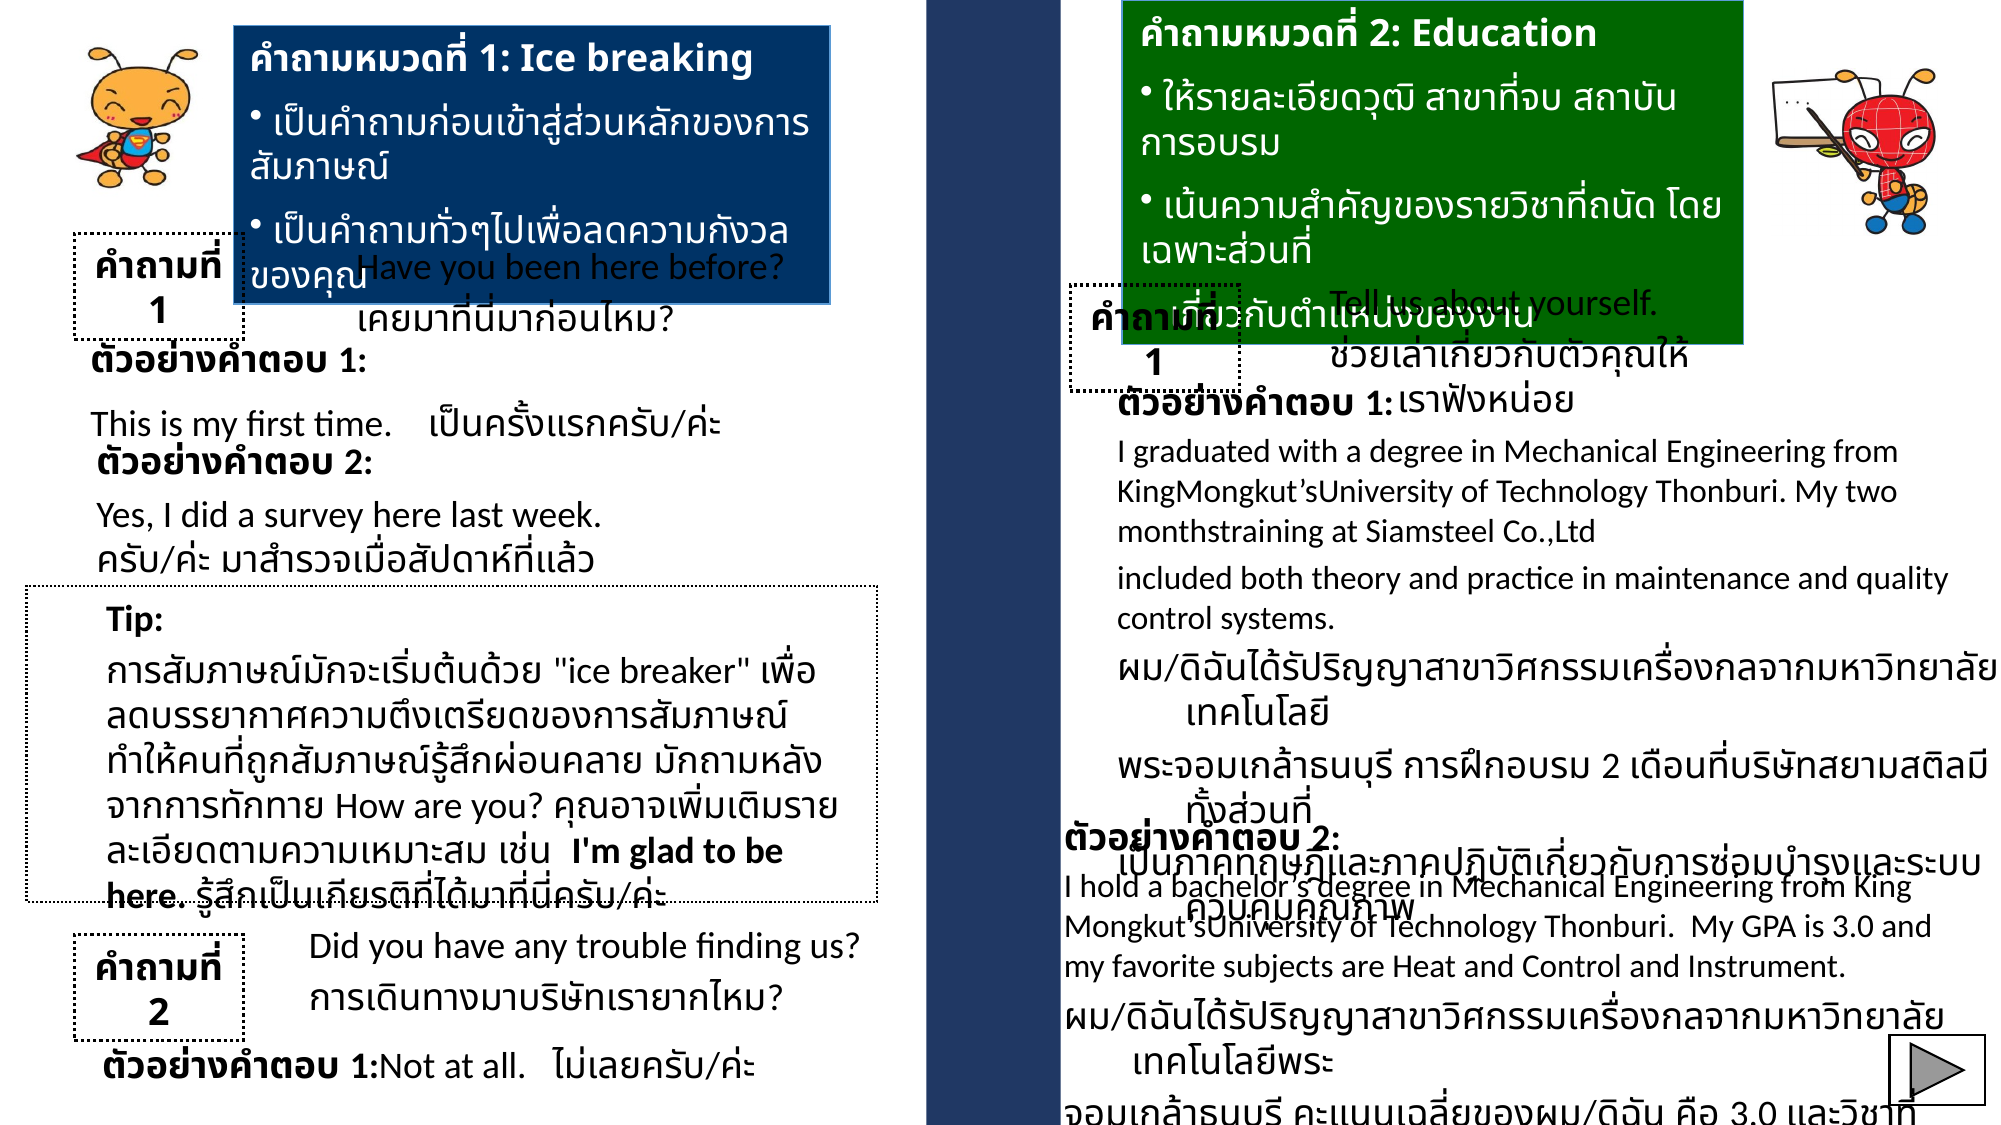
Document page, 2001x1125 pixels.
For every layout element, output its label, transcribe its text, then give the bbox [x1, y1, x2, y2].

text_box Have you been here before? เคยมาที่นี่มาก่อนไหม? [339, 233, 872, 343]
text_box ตัวอย่างคำตอบ 1: I graduated with a degree in Mechanical Engineering from KingMongkut’sUniversity of Technology Thonburi. My two monthstraining at Siamsteel Co.,Ltd included both theory and practice in maintenance and quality control systems. ผม/ดิฉันได้รัปริญญาสาขาวิศกรรมเครื่องกลจากมหาวิทยาลัยเทคโนโลยี พระจอมเกล้าธนบุรี การฝึกอบรม 2 เดือนที่บริษัทสยามสติลมีทั้งส่วนที่ เป็นภาคทฤษฎีและภาคปฏิบัติเกี่ยวกับการซ่อมบำรุงและระบบควบคุมคุณภาพ [1101, 369, 2000, 455]
picture [26, 0, 225, 226]
text_box ตัวอย่างคำตอบ 1: This is my first time. เป็นครั้งแรกครับ/ค่ะ [74, 326, 822, 413]
text_box ตัวอย่างคำตอบ 2: I hold a bachelor’s degree in Mechanical Engineering from King Mongkut’sUniversity of Technology Thonburi. My GPA is 3.0 and my favorite subjects are Heat and Control and Instrument. ผม/ดิฉันได้รัปริญญาสาขาวิศกรรมเครื่องกลจากมหาวิทยาลัยเทคโนโลยีพระ จอมเกล้าธนบุรี คะแนนเฉลี่ยของผม/ดิฉัน คือ 3.0 และวิชาที่ชอบคือ การควบคุ ความร้อนและเครื่องมือ [1045, 803, 1991, 894]
text_box ตัวอย่างคำตอบ 1:Not at all. ไม่เลยครับ/ค่ะ [85, 1032, 811, 1108]
text_box คำถามที่ 1 [74, 233, 244, 326]
text_box ตัวอย่างคำตอบ 2: Yes, I did a survey here last week. ครับ/ค่ะ มาสำรวจเมื่อสัปดาห์ที่แล้ว [80, 429, 902, 515]
text_box [1888, 1034, 1986, 1106]
text_box Tip: การสัมภาษณ์มักจะเริ่มต้นด้วย "ice breaker" เพื่อลดบรรยากาศความตึงเตรียดของการสัมภาษณ์ ทำให้คนที่ถูกสัมภาษณ์รู้สึกผ่อนคลาย มักถามหลังจากการทักทาย How are you? คุณอาจเพิ่มเติมรายละเอียดตามความเหมาะสม เช่น I'm glad to be here. รู้สึกเป็นเกียรติที่ได้มาที่นี่ครับ/ค่ะ [26, 585, 877, 902]
text_box คำถามหมวดที่ 2: Education ให้รายละเอียดวุฒิ สาขาที่จบ สถาบัน การอบรม เน้นความสำคัญของรายวิชาที่ถนัด โดยเฉพาะส่วนที่ เกี่ยวกับตำแหน่งของงาน [1121, 0, 1744, 345]
text_box คำถามที่ 2 [74, 934, 244, 1041]
text_box Tell us about yourself. ช่วยเล่าเกี่ยวกับตัวคุณให้เราฟังหน่อย [1311, 268, 1726, 358]
text_box Did you have any trouble finding us? การเดินทางมาบริษัทเรายากไหม? [292, 912, 886, 999]
text_box คำถามที่ 1 [1070, 285, 1240, 392]
text_box คำถามหมวดที่ 1: Ice breaking เป็นคำถามก่อนเข้าสู่ส่วนหลักของการสัมภาษณ์ เป็นคำถามทั่วๆไปเพื่อลดความกังวลของคุณ [233, 25, 830, 305]
picture [1771, 68, 1938, 236]
text_box [925, 0, 1062, 1125]
